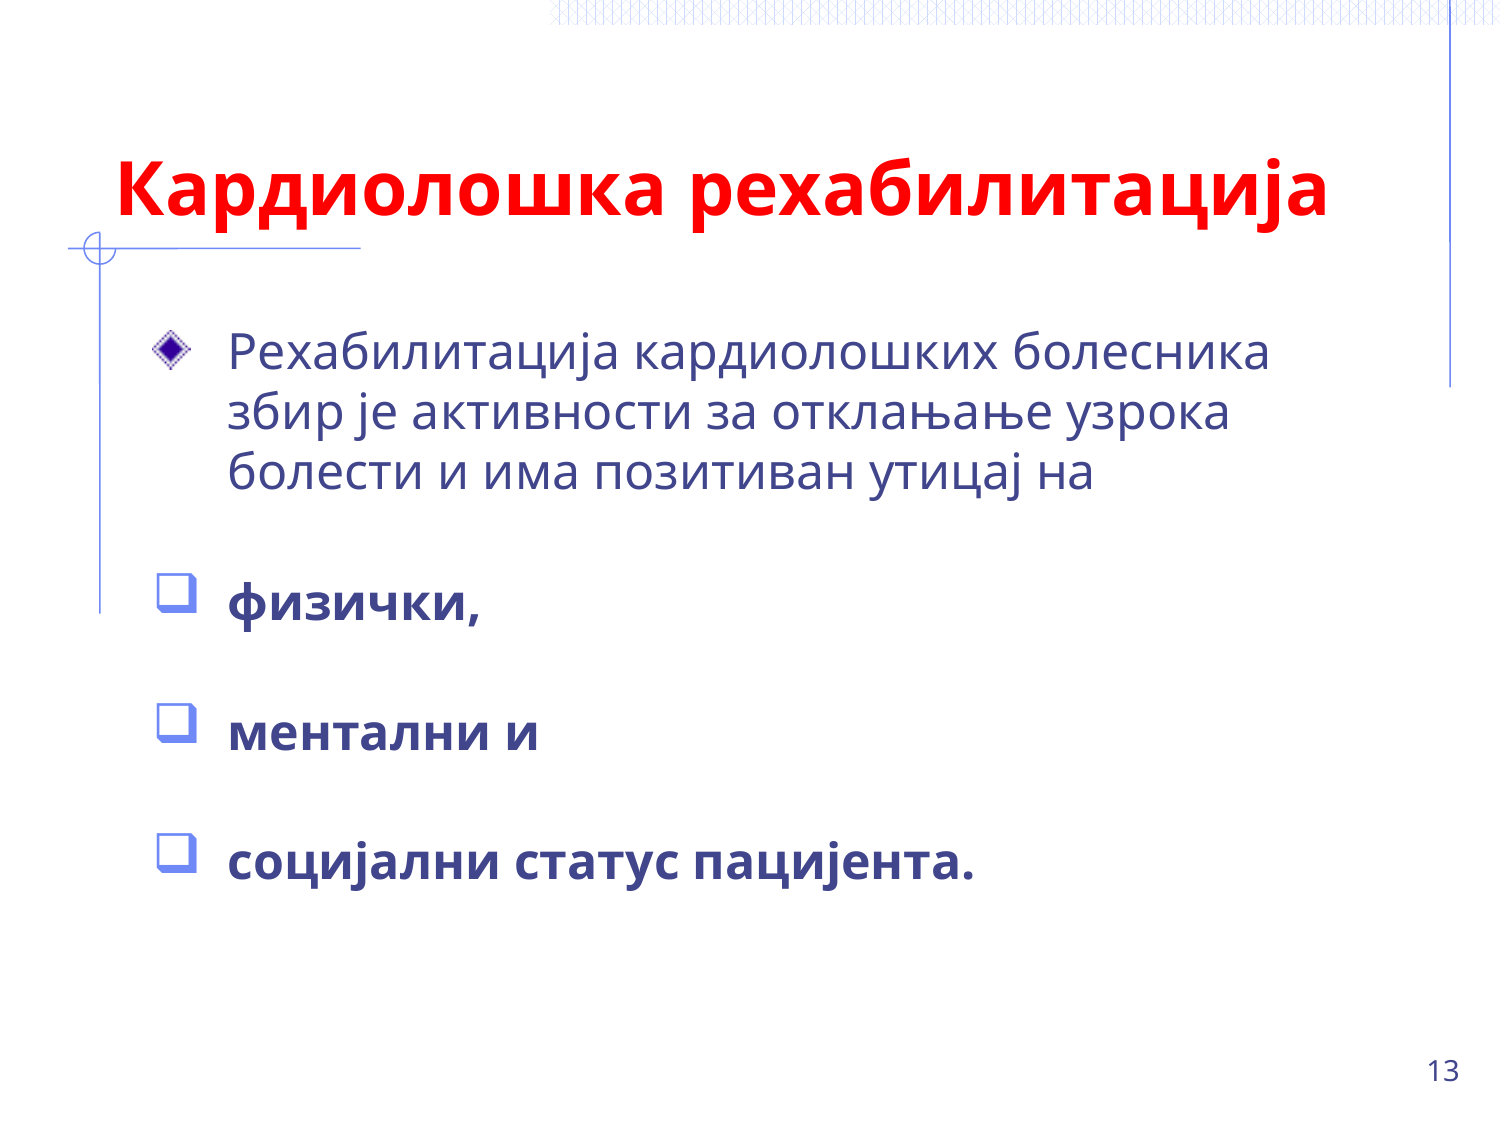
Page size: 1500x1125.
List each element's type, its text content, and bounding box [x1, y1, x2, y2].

slide_number 13 [1162, 1025, 1475, 1100]
title Кардиолошка рехабилитација [99, 49, 1376, 238]
list Рехабилитација кардиолошких болесника збир је активности за отклањање узрока болести и има позитиван утицај на физички, ментални и социјални статус пацијента. [137, 312, 1413, 988]
picture [152, 330, 191, 370]
